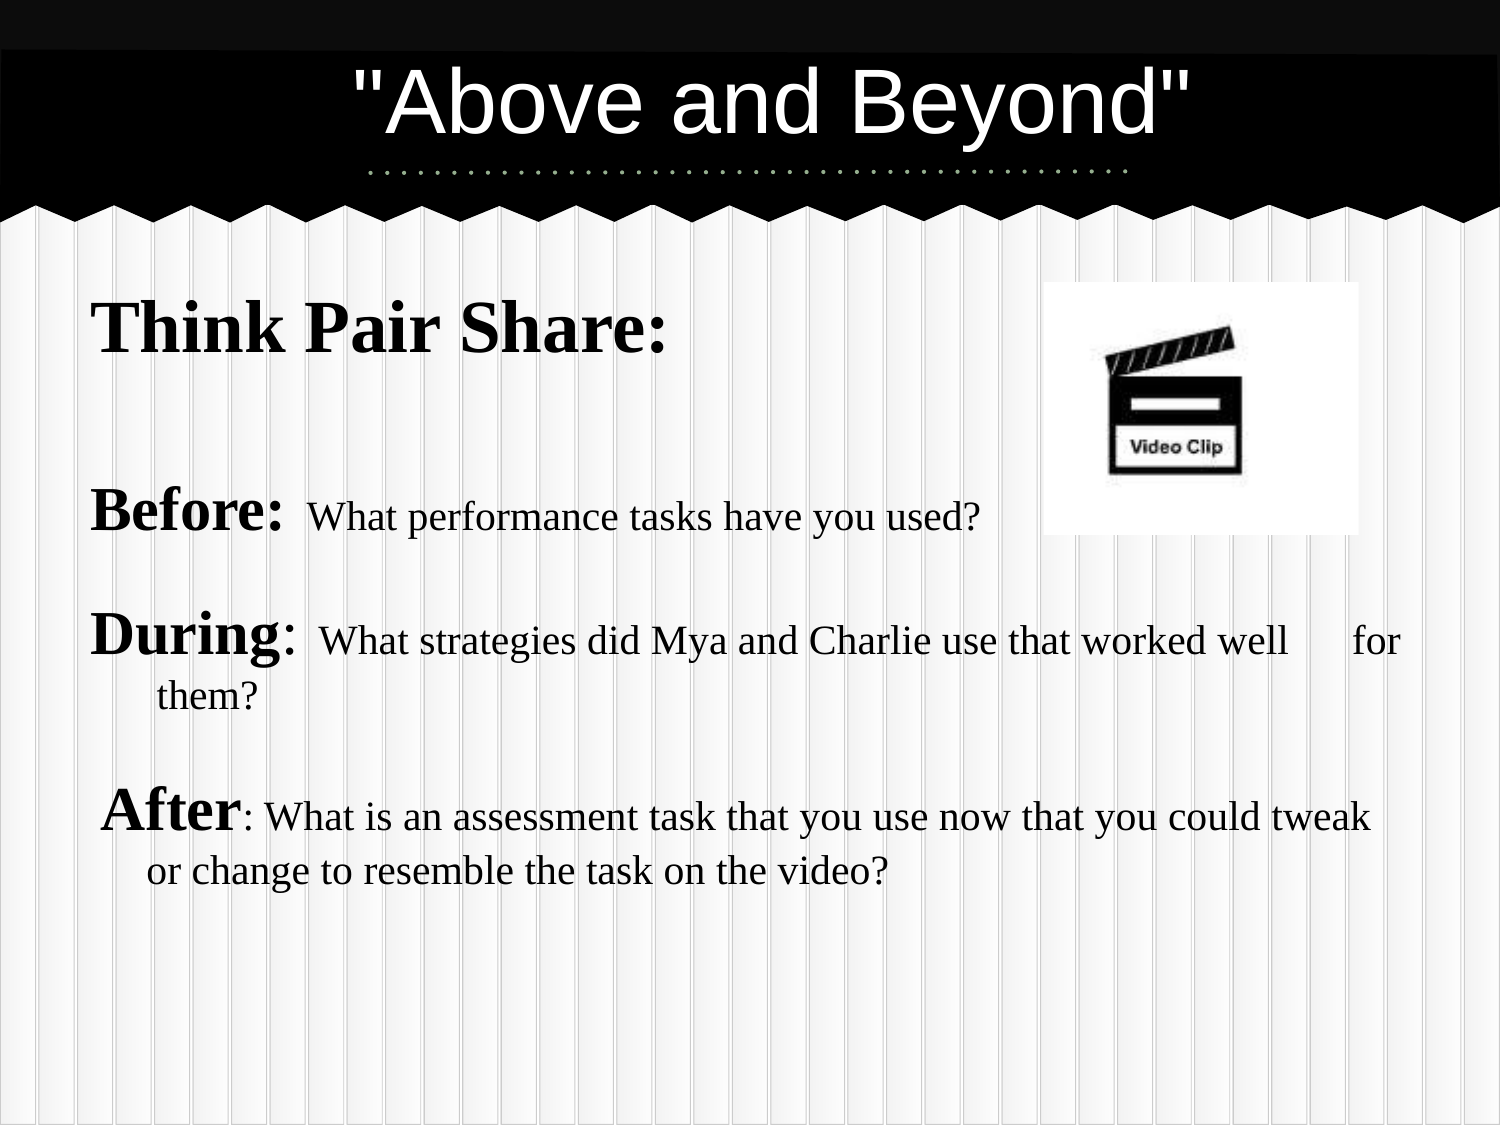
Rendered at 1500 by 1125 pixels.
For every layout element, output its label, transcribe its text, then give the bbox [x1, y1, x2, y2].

list Think Pair Share: Before: What performance tasks have you used? During: What strategies did Mya and Charlie use that worked well for them? After: What is an assessment task that you use now that you could tweak or change to resemble the task on the video? [75, 262, 1425, 1057]
text_box [1043, 282, 1359, 535]
title "Above and Beyond" [75, 2, 1425, 191]
